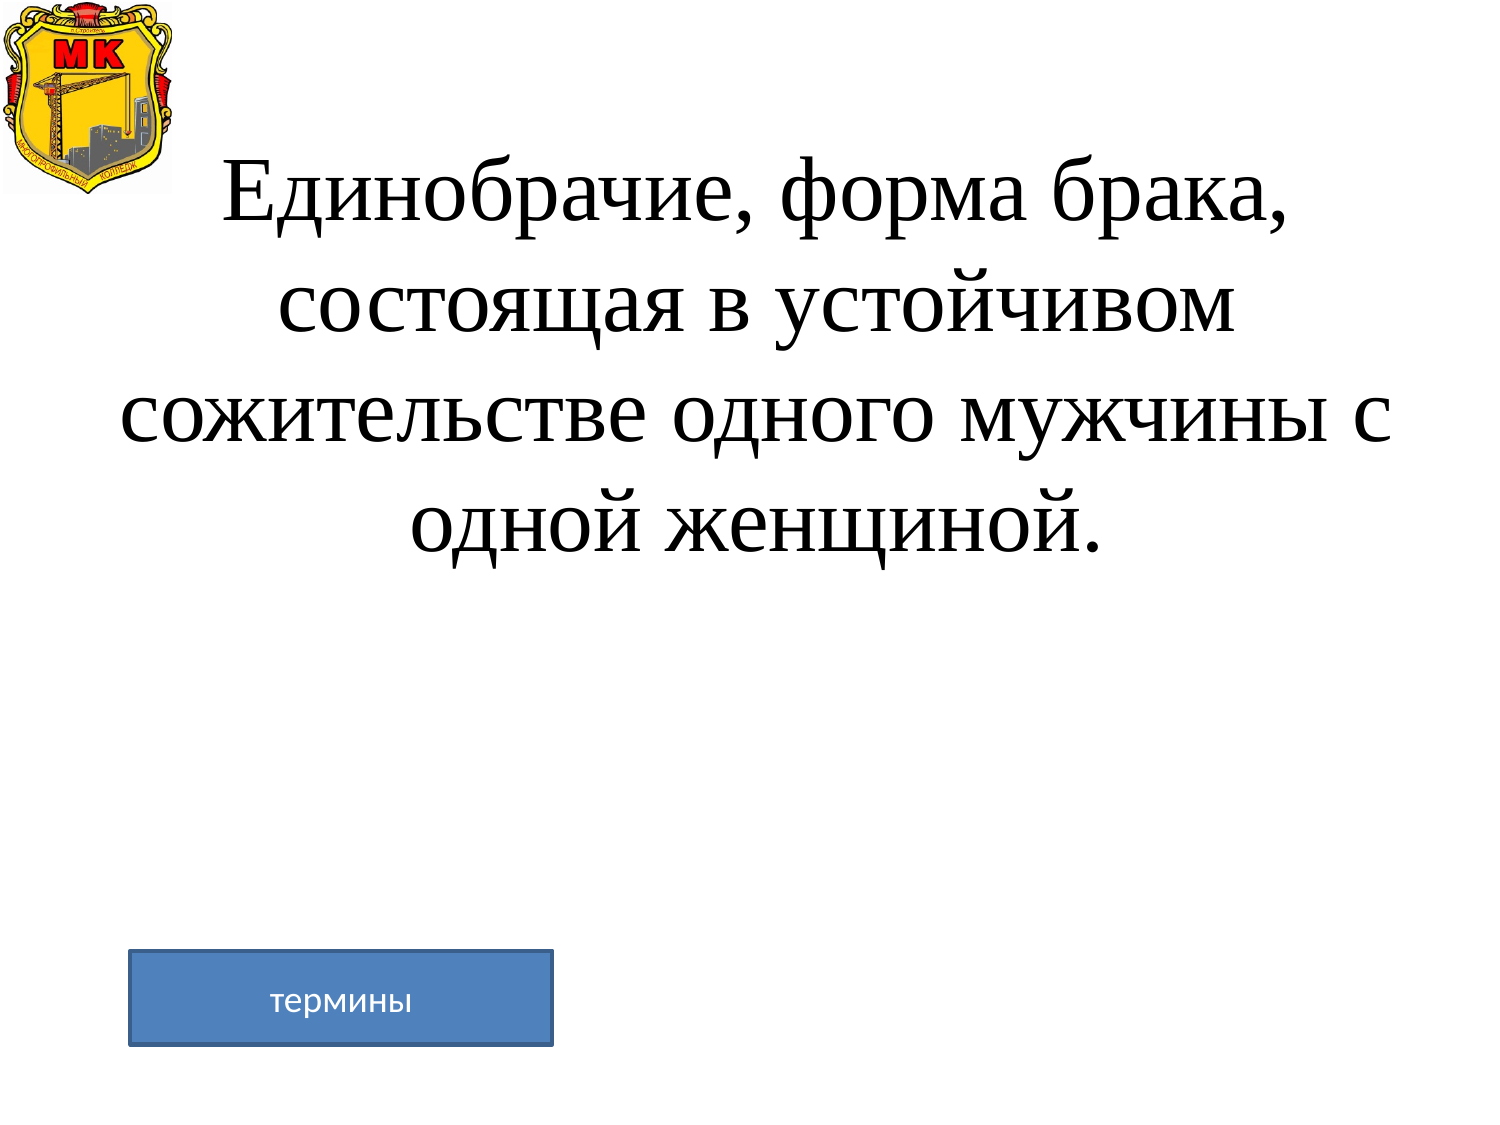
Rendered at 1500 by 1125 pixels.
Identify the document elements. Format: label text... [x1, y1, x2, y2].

title Единобрачие, форма брака, состоящая в устойчи­вом сожительстве одного мужчины с одной женщиной. [82, 82, 1432, 727]
text_box термины [128, 949, 554, 1047]
picture [3, 2, 172, 194]
